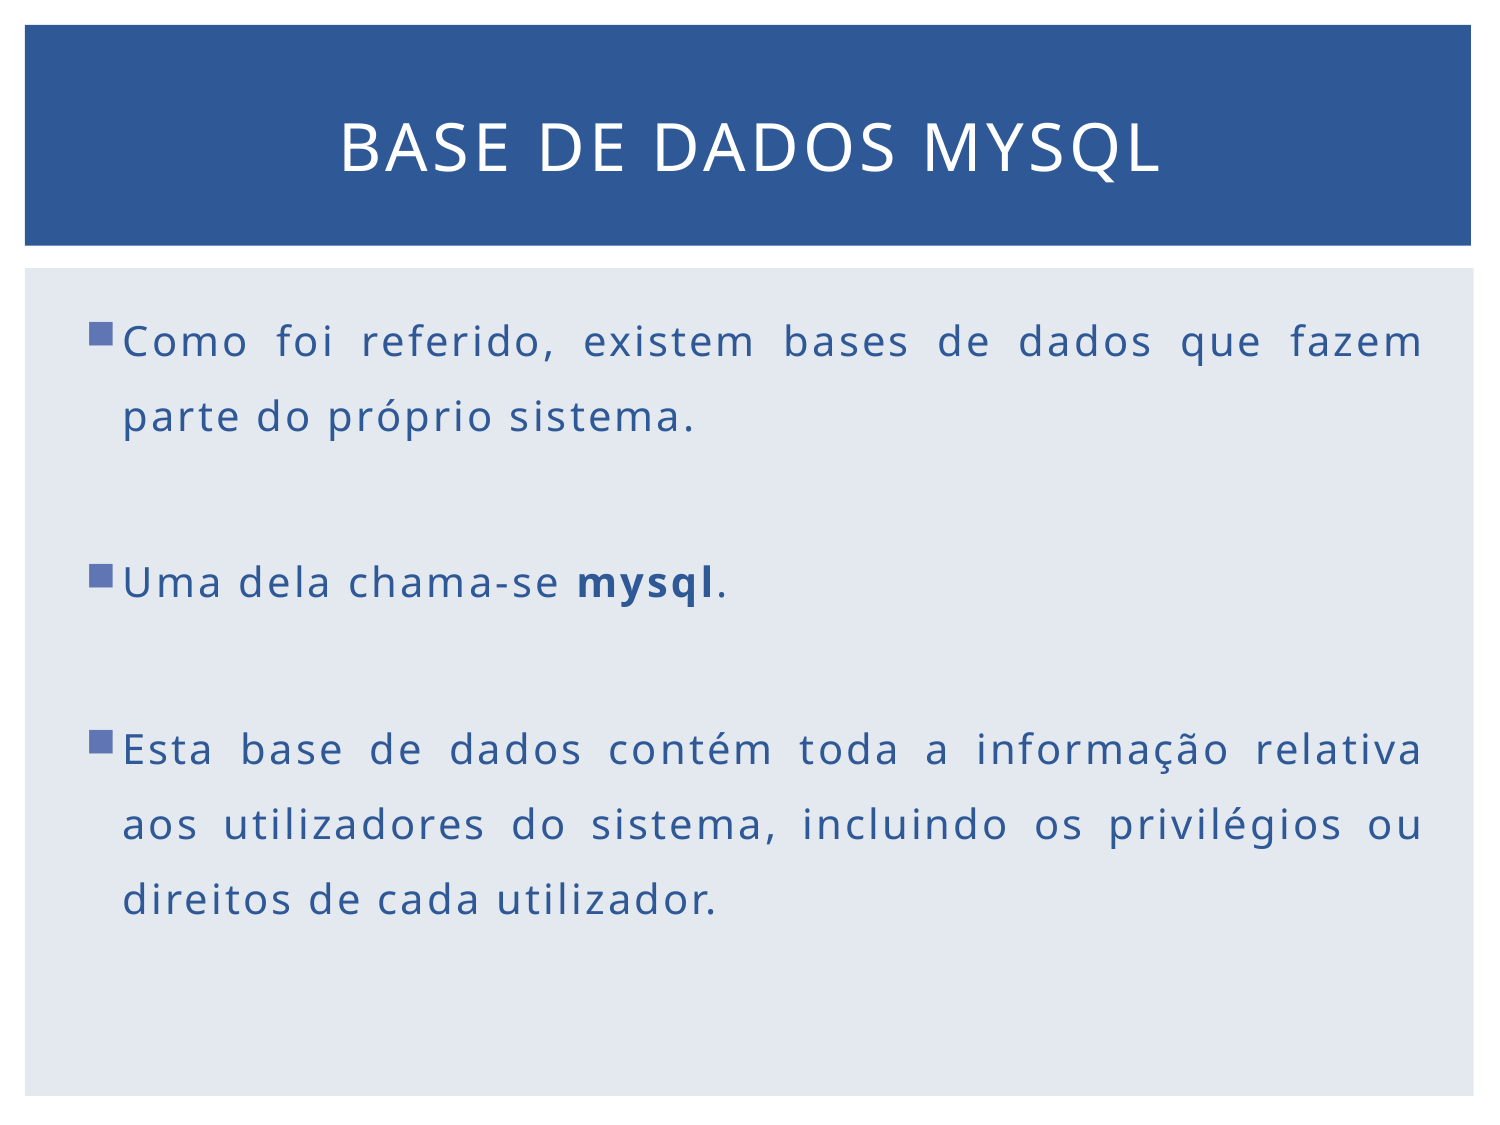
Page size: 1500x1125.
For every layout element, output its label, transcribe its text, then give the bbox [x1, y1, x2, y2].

list Como foi referido, existem bases de dados que fazem parte do próprio sistema. Uma dela chama-se mysql. Esta base de dados contém toda a informação relativa aos utilizadores do sistema, incluindo os privilégios ou direitos de cada utilizador. [62, 281, 1442, 1005]
title BASE DE DADOS MYSQL [62, 58, 1438, 232]
